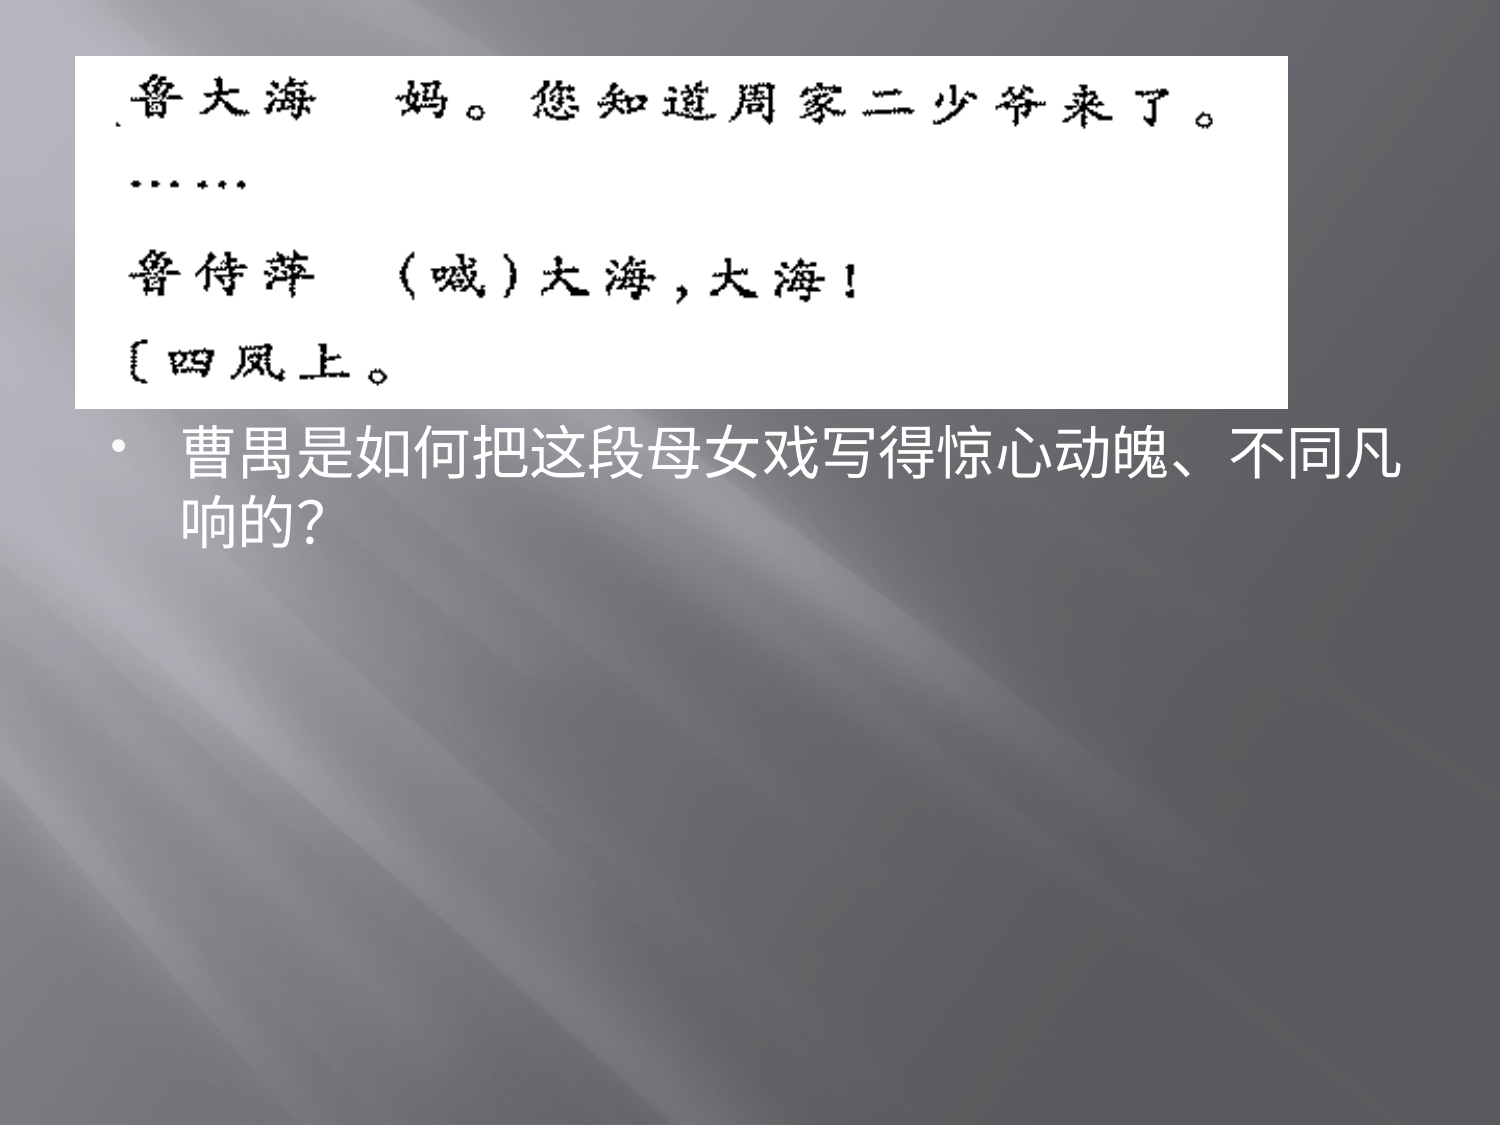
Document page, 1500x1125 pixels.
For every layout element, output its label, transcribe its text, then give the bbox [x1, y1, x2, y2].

list 曹禺是如何把这段母女戏写得惊心动魄、不同凡响的？ [75, 408, 1425, 1035]
picture [74, 56, 1288, 409]
